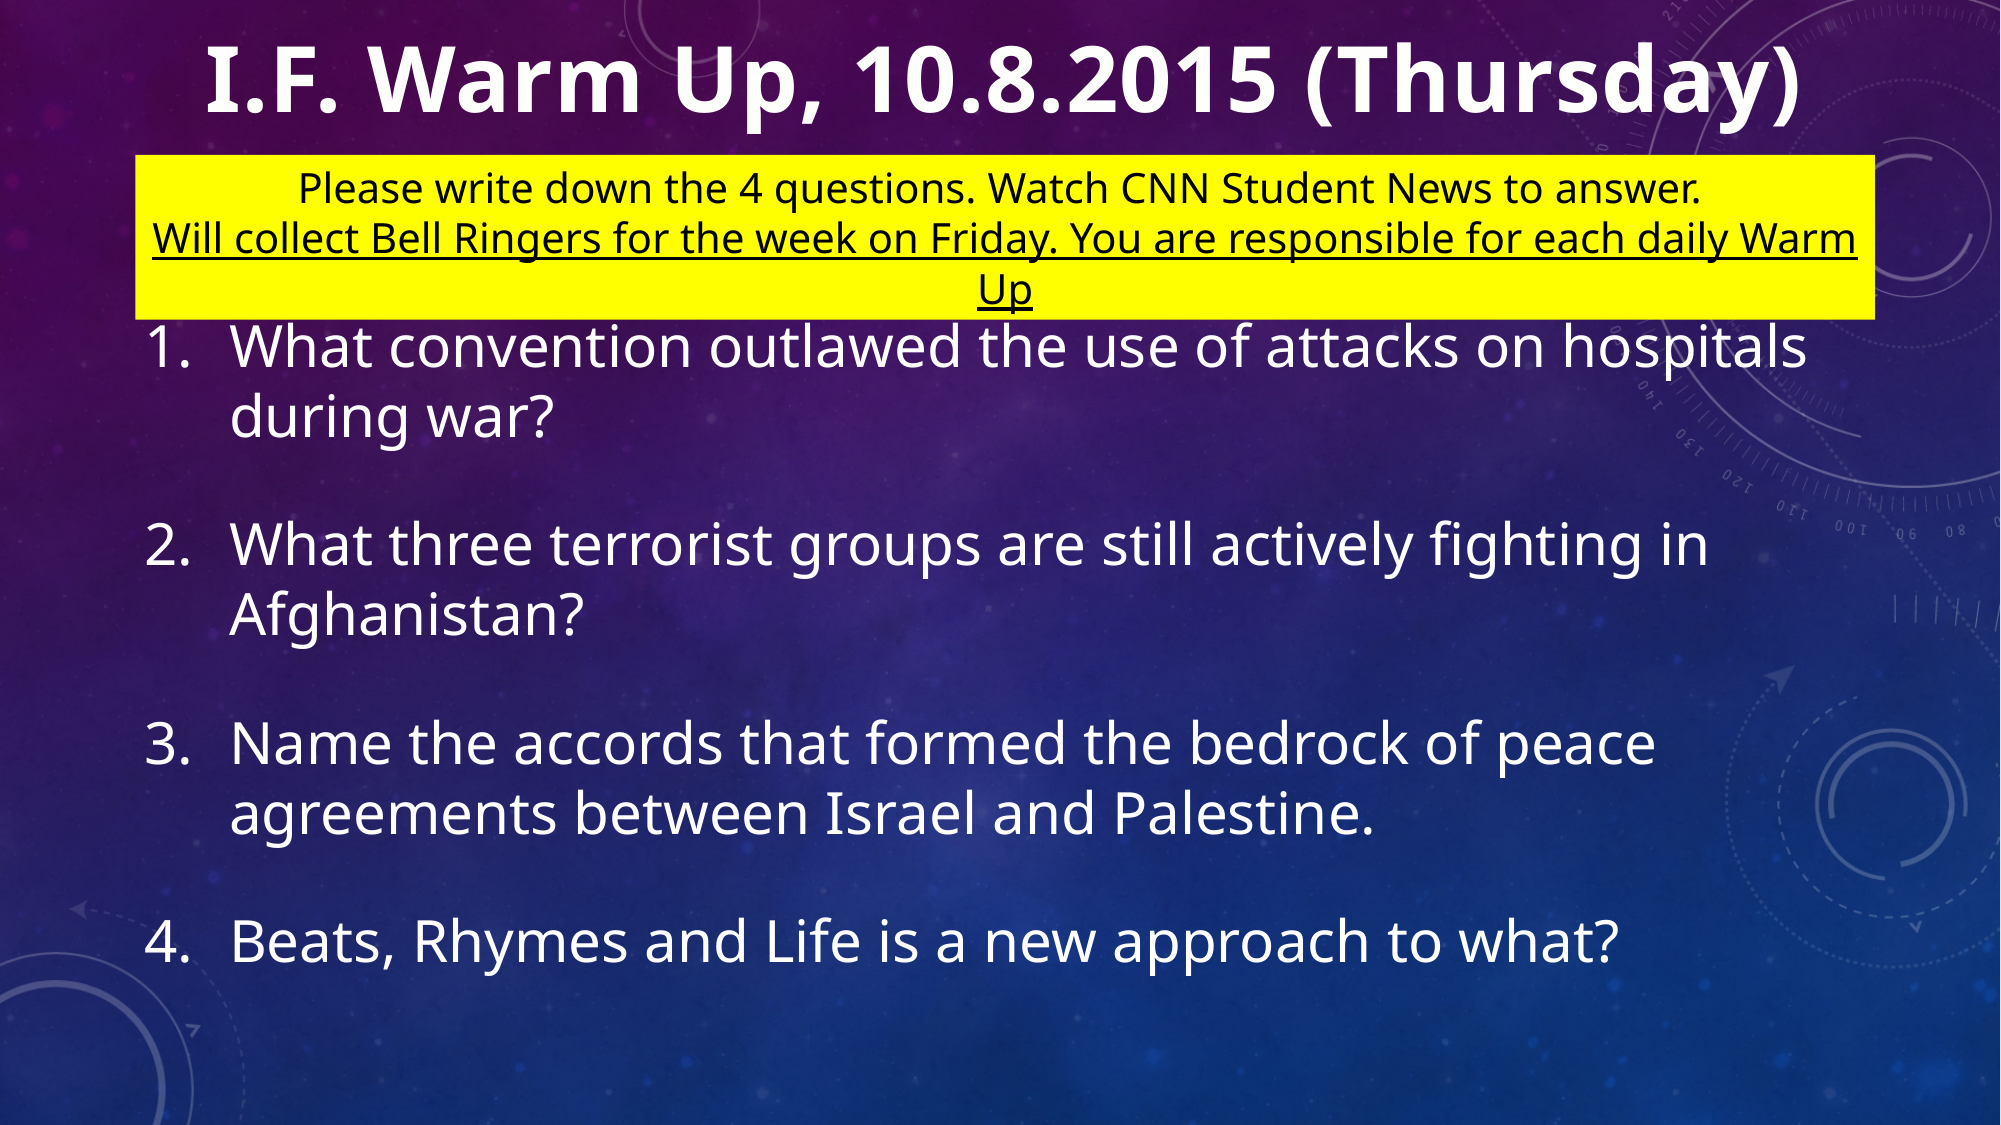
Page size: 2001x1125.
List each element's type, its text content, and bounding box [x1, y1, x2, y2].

text_box I.F. Warm Up, 10.8.2015 (Thursday) [135, 13, 1875, 139]
text_box What convention outlawed the use of attacks on hospitals during war? What three terrorist groups are still actively fighting in Afghanistan? Name the accords that formed the bedrock of peace agreements between Israel and Palestine. Beats, Rhymes and Life is a new approach to what? [67, 301, 1943, 982]
text_box Please write down the 4 questions. Watch CNN Student News to answer. Will collect Bell Ringers for the week on Friday. You are responsible for each daily Warm Up [135, 154, 1875, 301]
picture [0, 0, 2001, 1125]
